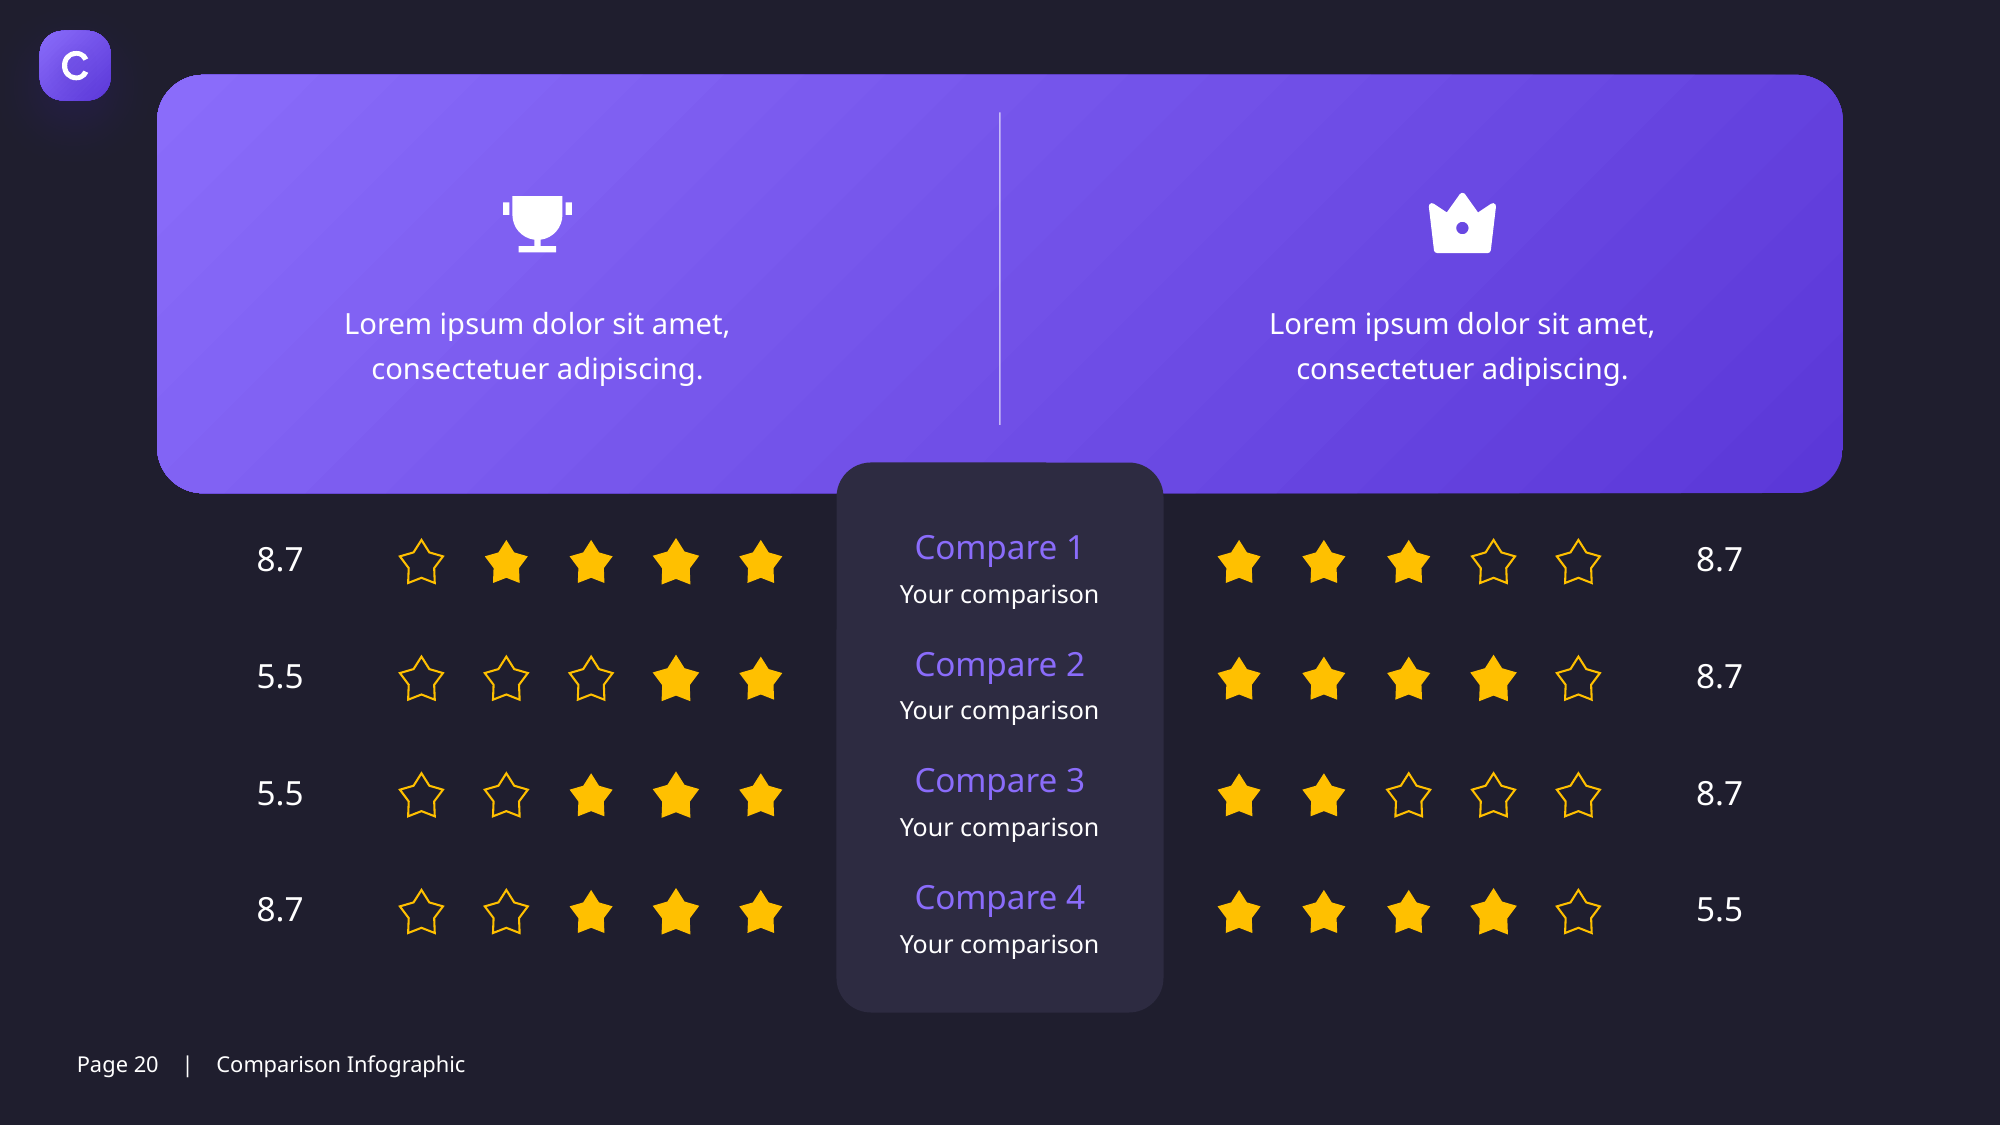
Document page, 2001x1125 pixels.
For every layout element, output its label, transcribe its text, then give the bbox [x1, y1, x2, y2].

text_box Your comparison [868, 687, 1132, 733]
text_box Lorem ipsum dolor sit amet, consectetuer adipiscing. [262, 287, 813, 393]
text_box 8.7 [1641, 531, 1798, 586]
text_box Your comparison [868, 570, 1132, 616]
text_box Compare 4 [860, 868, 1140, 924]
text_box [1217, 539, 1600, 584]
text_box Your comparison [868, 804, 1132, 849]
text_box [399, 889, 783, 934]
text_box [1217, 656, 1600, 700]
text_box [1217, 773, 1600, 817]
text_box 8.7 [201, 881, 359, 936]
text_box 5.5 [1641, 881, 1798, 936]
text_box Lorem ipsum dolor sit amet, consectetuer adipiscing. [1187, 287, 1738, 393]
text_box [399, 656, 783, 700]
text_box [399, 539, 783, 584]
text_box Your comparison [868, 920, 1132, 966]
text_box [499, 186, 575, 262]
text_box 8.7 [1641, 764, 1798, 820]
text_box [399, 773, 783, 817]
text_box 5.5 [201, 647, 359, 703]
text_box 8.7 [201, 531, 359, 586]
text_box [156, 73, 1844, 495]
text_box 5.5 [201, 764, 359, 820]
text_box Compare 3 [860, 752, 1140, 807]
text_box Compare 1 [860, 518, 1140, 574]
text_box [1217, 889, 1600, 934]
text_box 8.7 [1641, 647, 1798, 703]
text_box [1424, 187, 1500, 263]
text_box Compare 2 [860, 635, 1140, 691]
text_box [835, 461, 1165, 1014]
